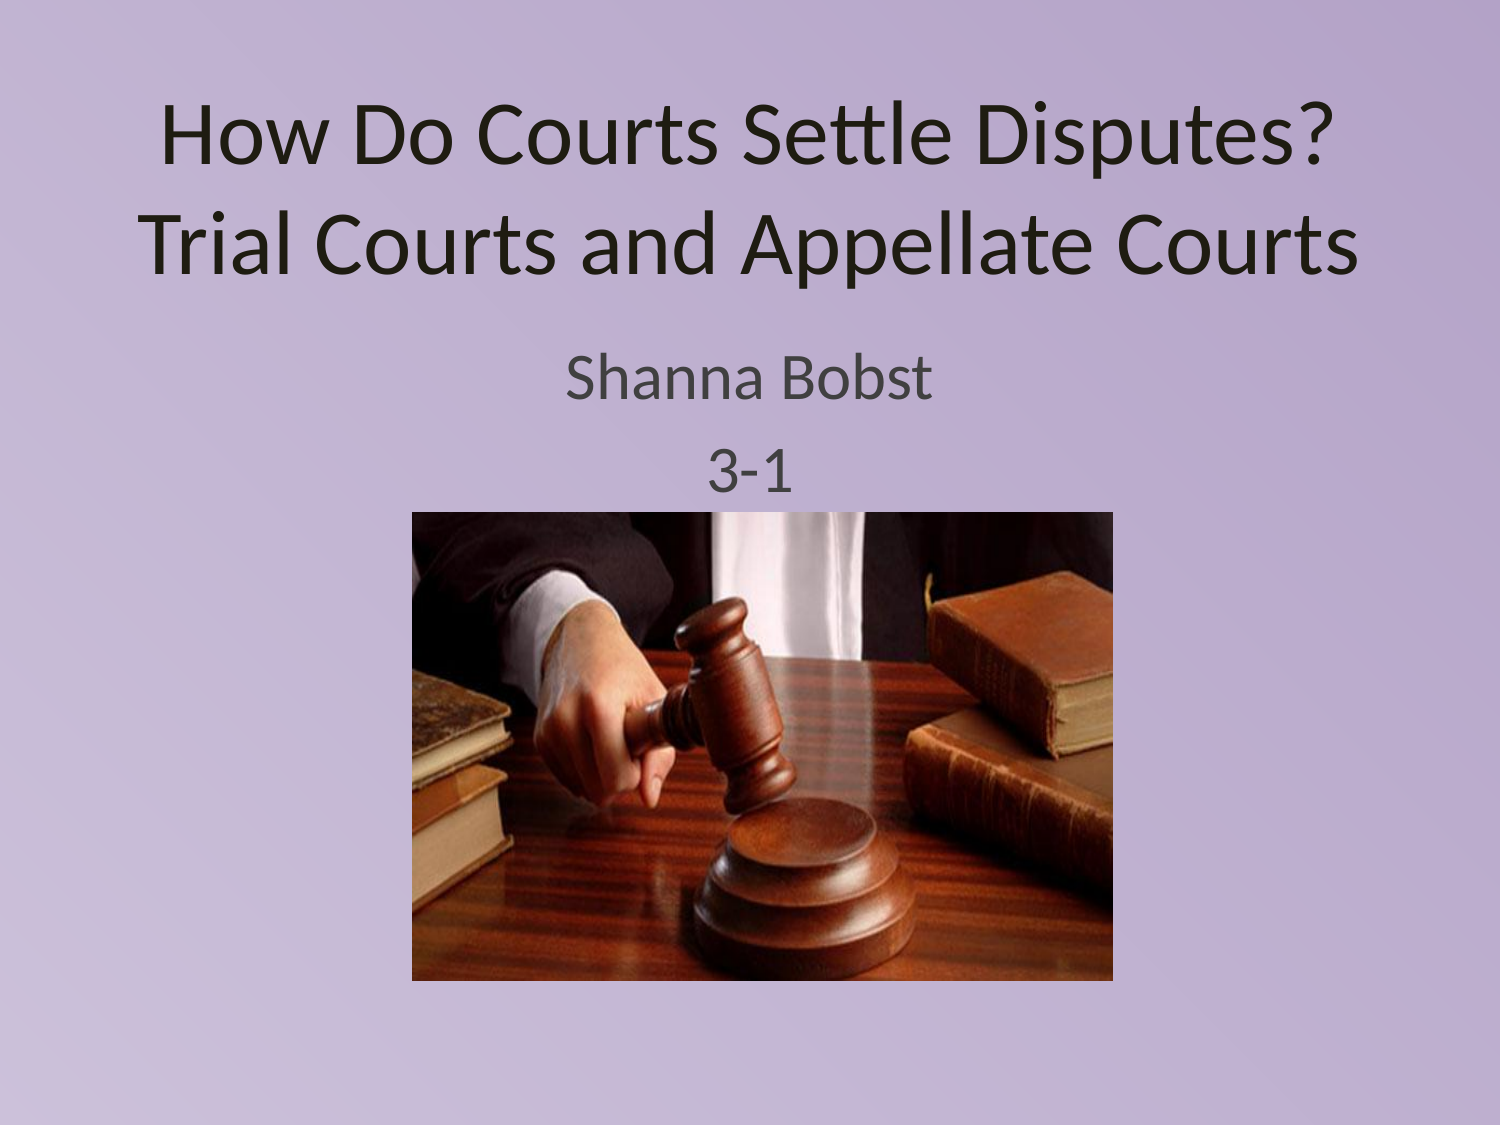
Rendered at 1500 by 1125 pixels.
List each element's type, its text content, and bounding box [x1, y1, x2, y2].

picture [412, 512, 1113, 981]
title How Do Courts Settle Disputes? Trial Courts and Appellate Courts [112, 62, 1388, 304]
subtitle Shanna Bobst 3-1 [225, 324, 1275, 613]
